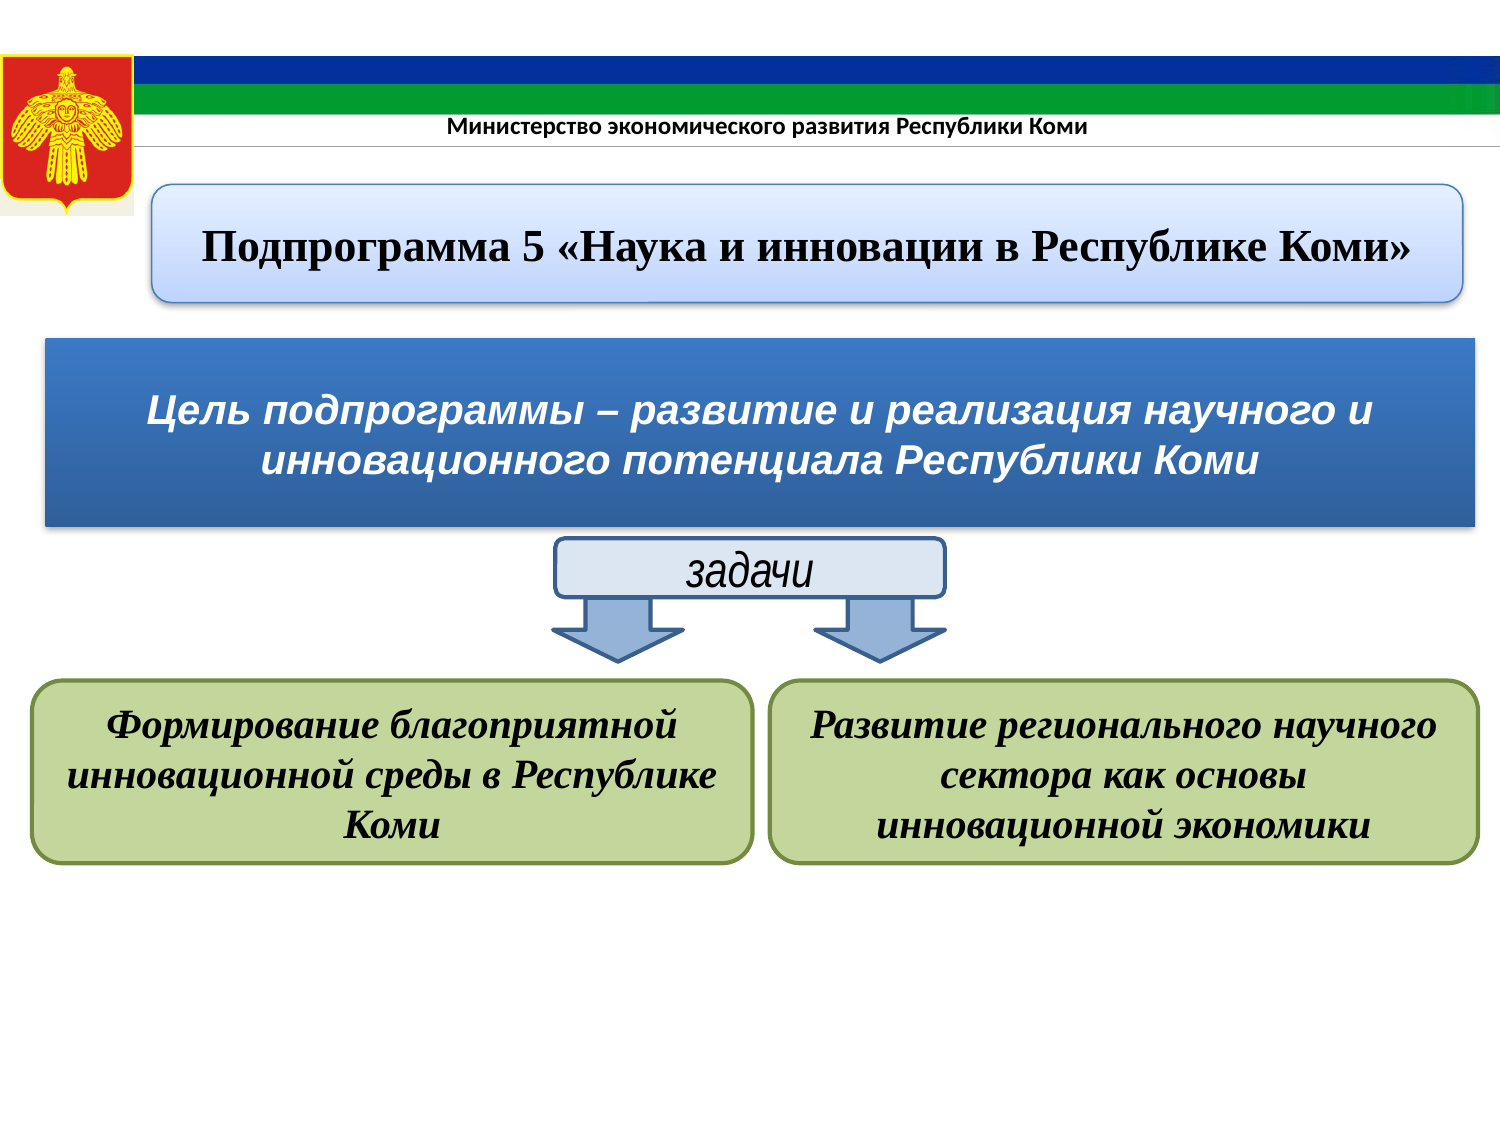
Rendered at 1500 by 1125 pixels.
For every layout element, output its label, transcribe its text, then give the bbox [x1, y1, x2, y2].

text_box задачи [553, 536, 947, 600]
text_box Подпрограмма 5 «Наука и инновации в Республике Коми» [150, 183, 1464, 304]
list Цель подпрограммы – развитие и реализация научного и инновационного потенциала Республики Коми [45, 338, 1476, 527]
text_box [551, 595, 686, 664]
picture [0, 54, 1500, 216]
text_box Развитие регионального научного сектора как основы инновационной экономики [767, 678, 1481, 866]
text_box Формирование благоприятной инновационной среды в Республике Коми [29, 678, 755, 866]
text_box [813, 595, 948, 664]
